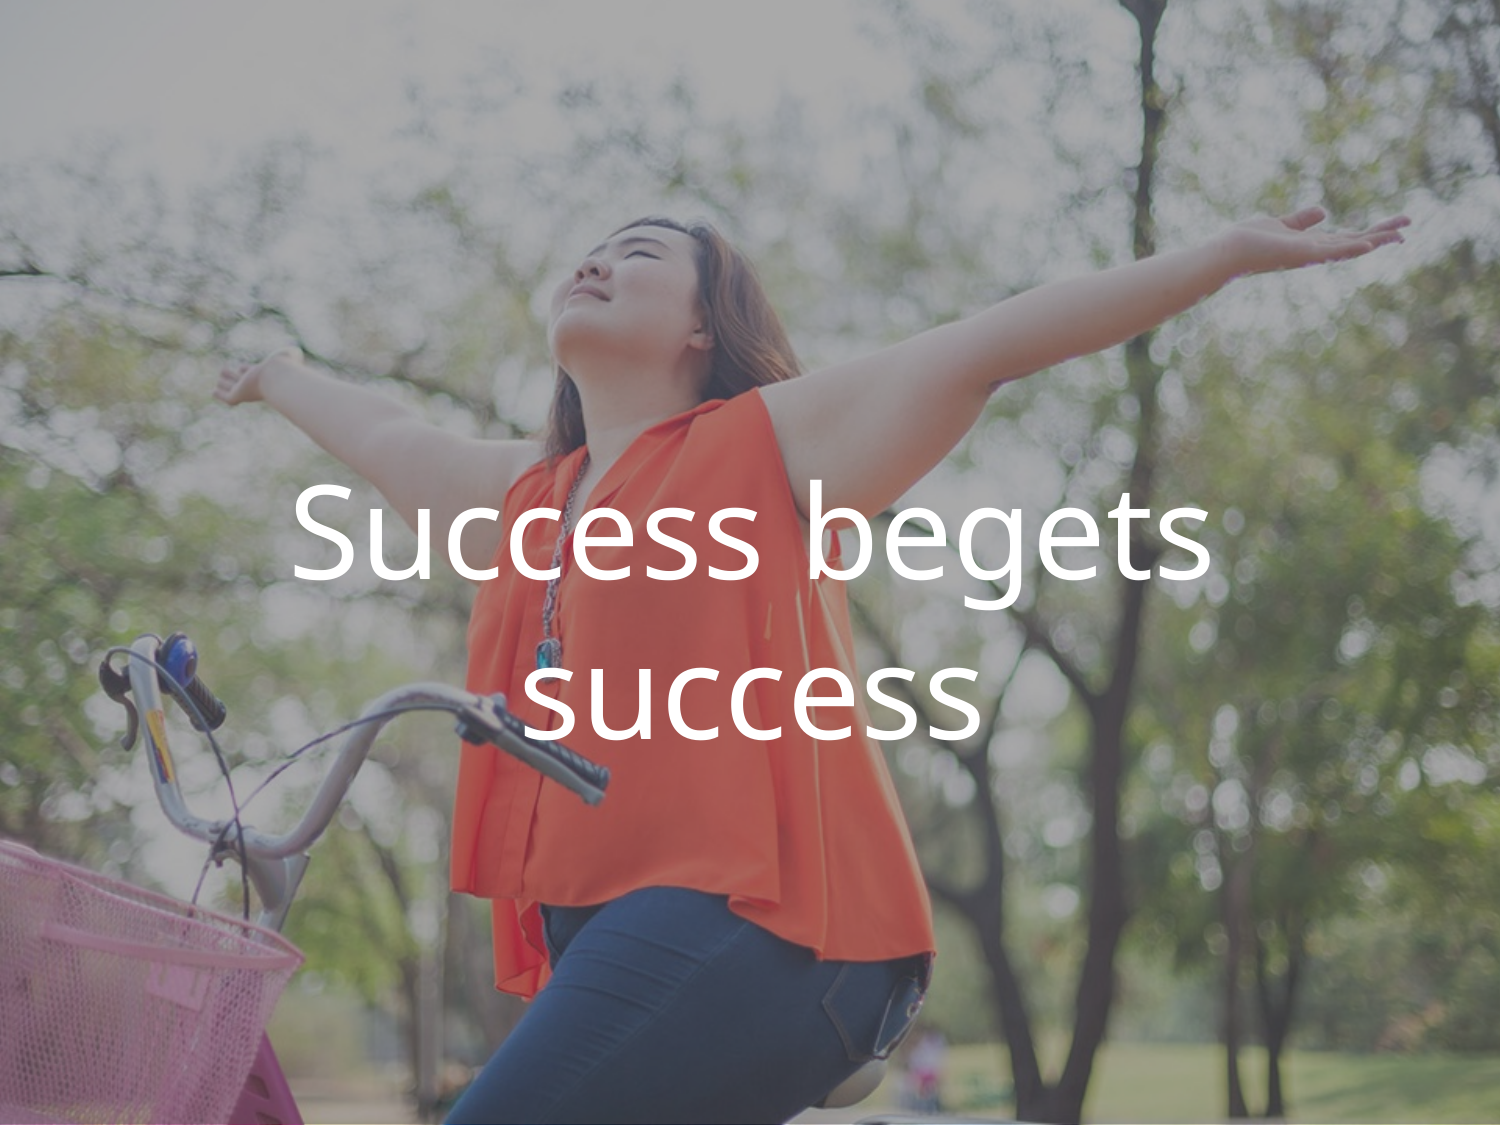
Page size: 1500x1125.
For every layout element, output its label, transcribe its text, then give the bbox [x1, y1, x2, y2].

text_box Success begets success [96, 444, 1408, 783]
